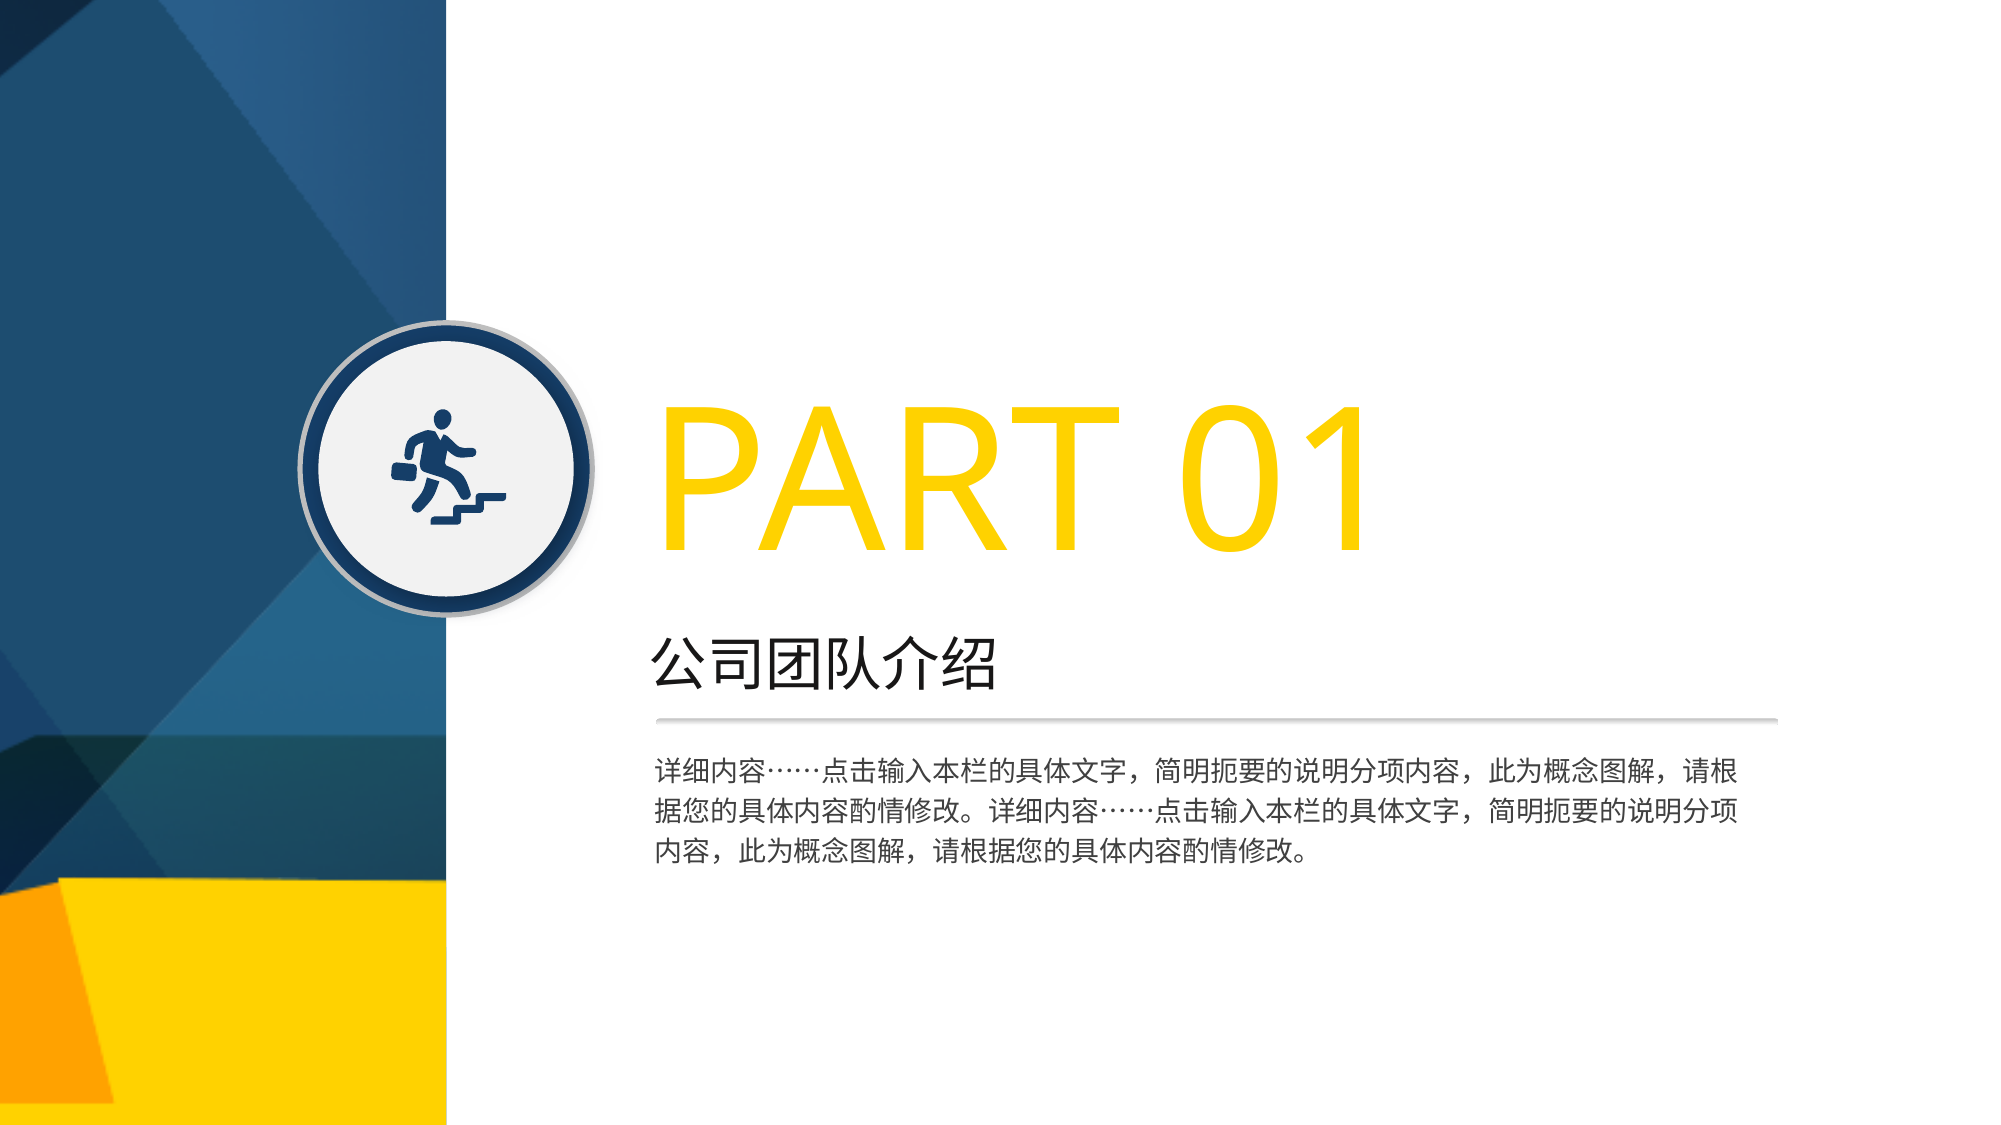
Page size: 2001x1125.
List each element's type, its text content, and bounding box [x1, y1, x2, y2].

text_box 详细内容……点击输入本栏的具体文字，简明扼要的说明分项内容，此为概念图解，请根据您的具体内容酌情修改。详细内容……点击输入本栏的具体文字，简明扼要的说明分项内容，此为概念图解，请根据您的具体内容酌情修改。 [640, 739, 1779, 875]
text_box [655, 717, 1780, 727]
text_box 公司团队介绍 [634, 619, 1178, 705]
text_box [300, 322, 593, 615]
text_box PART 01 [632, 343, 1531, 599]
picture [0, 0, 447, 1125]
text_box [390, 408, 507, 525]
